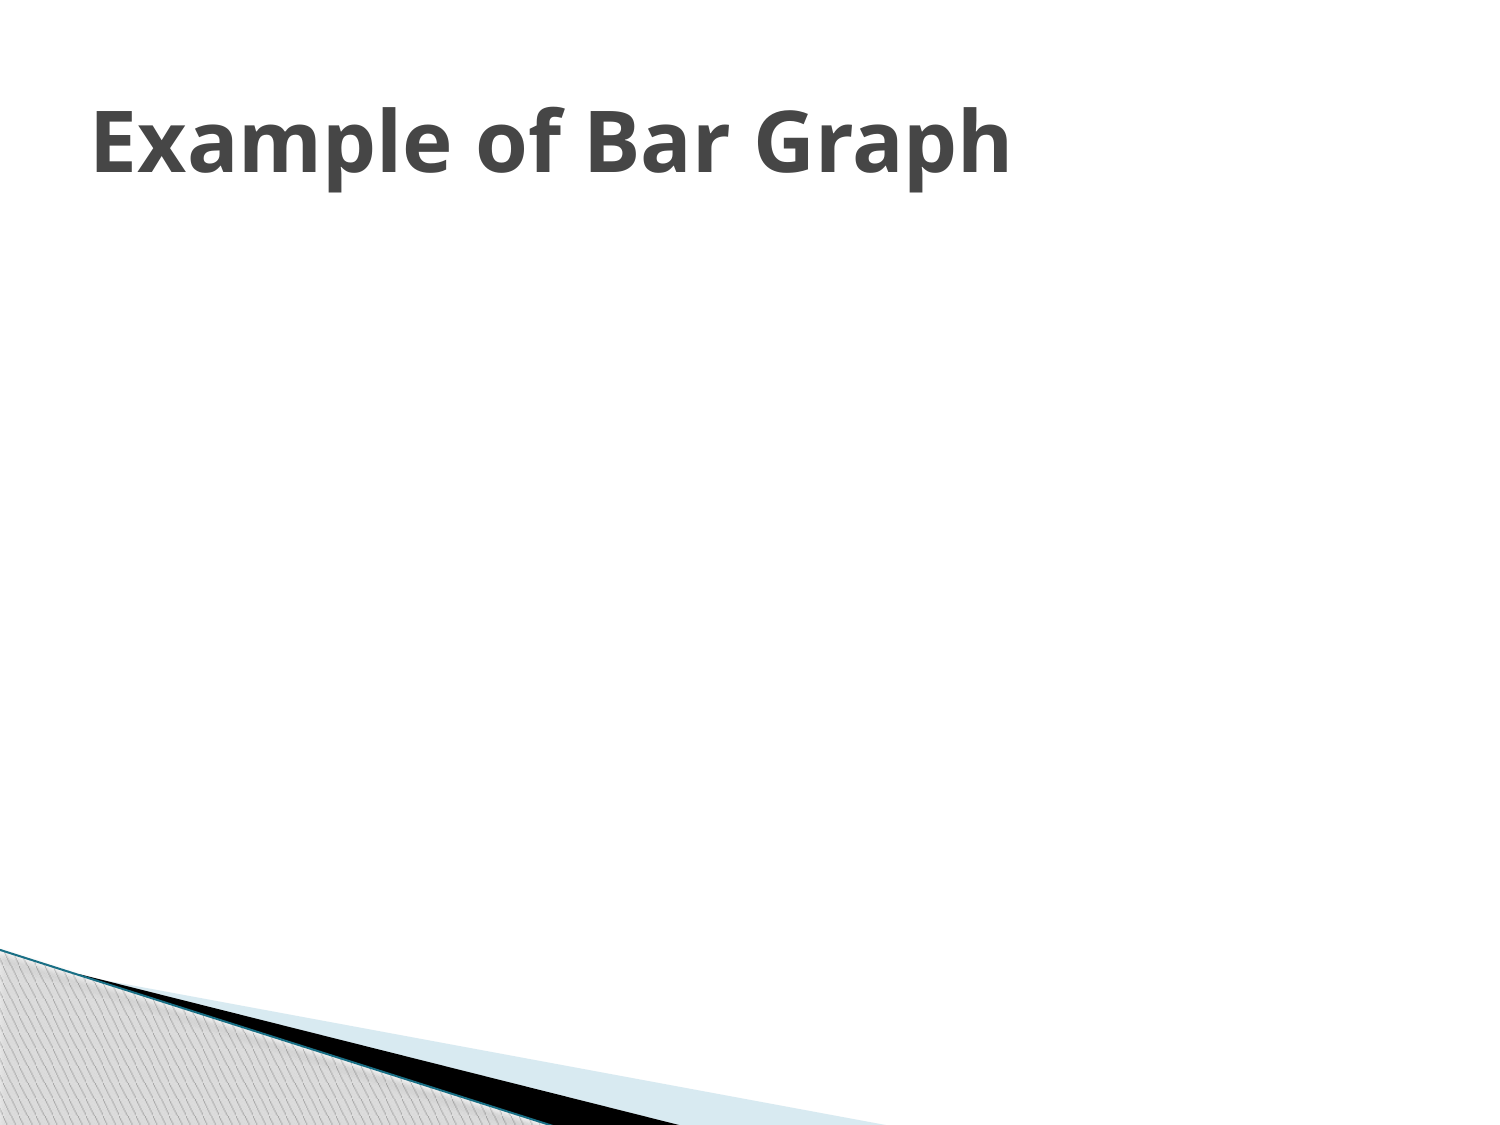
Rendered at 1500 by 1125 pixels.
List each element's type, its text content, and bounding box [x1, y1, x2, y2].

title Example of Bar Graph [75, 45, 1425, 233]
